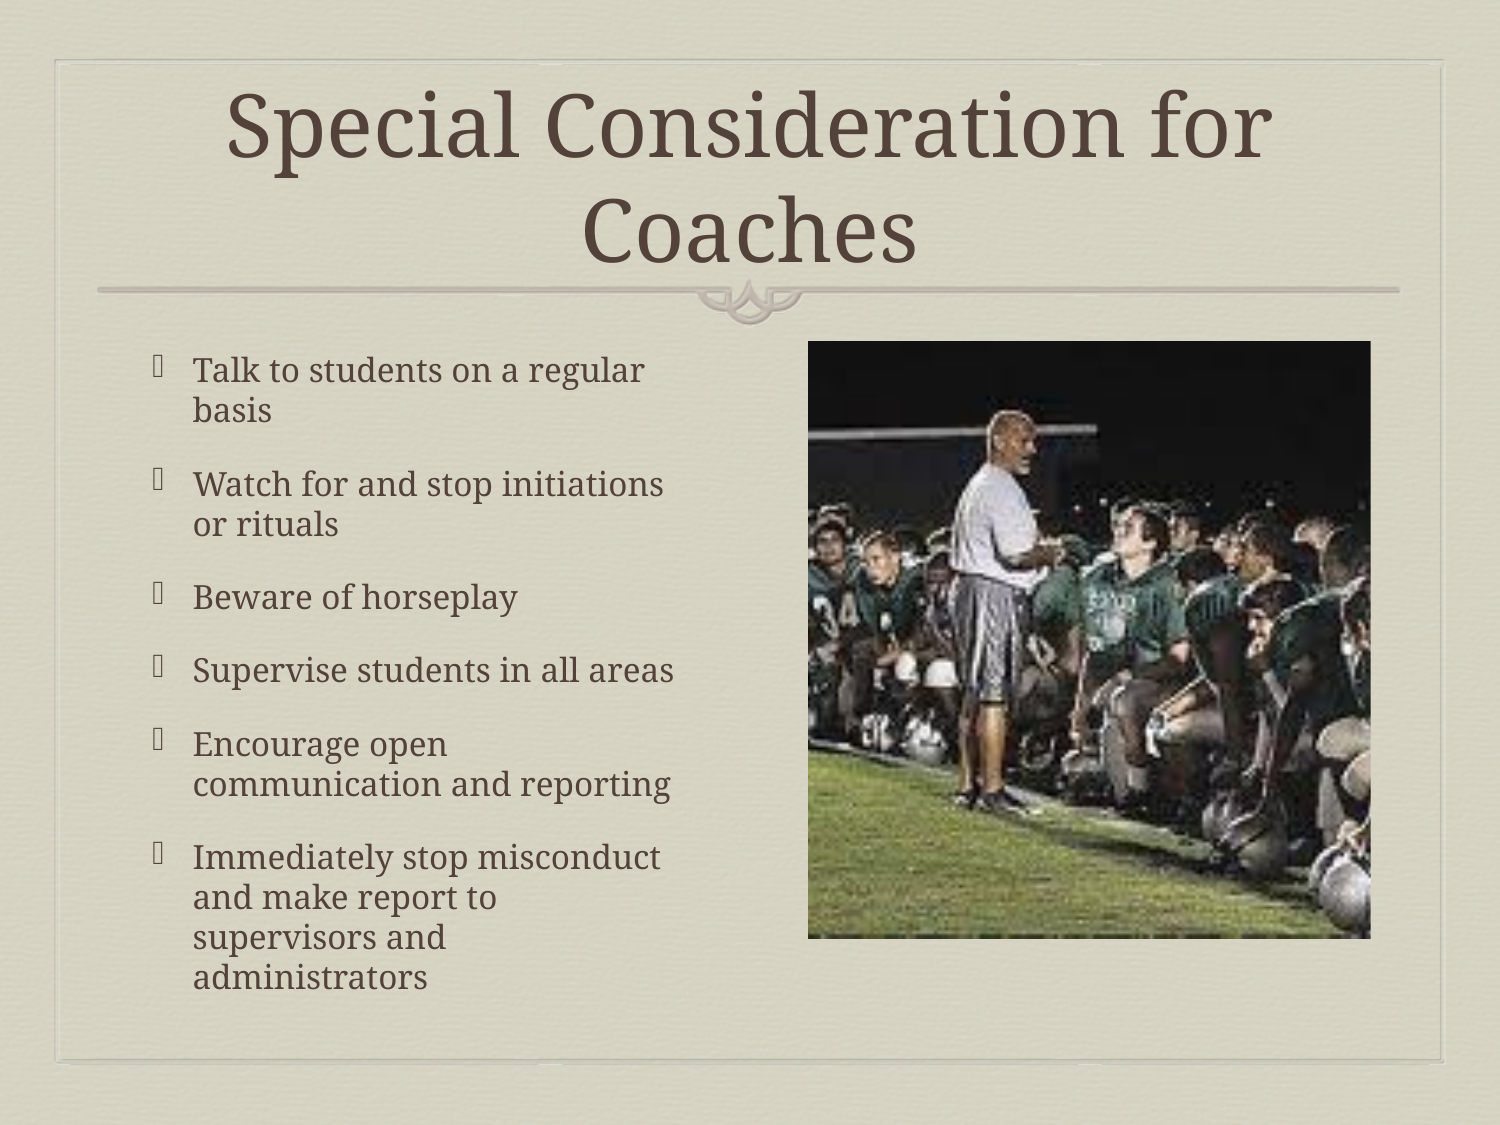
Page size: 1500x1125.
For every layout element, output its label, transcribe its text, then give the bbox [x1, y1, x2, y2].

title Special Consideration for Coaches [131, 62, 1369, 288]
picture [0, 0, 1500, 1125]
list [807, 341, 1372, 940]
list Talk to students on a regular basis Watch for and stop initiations or rituals Beware of horseplay Supervise students in all areas Encourage open communication and reporting Immediately stop misconduct and make report to supervisors and administrators [137, 341, 700, 1004]
